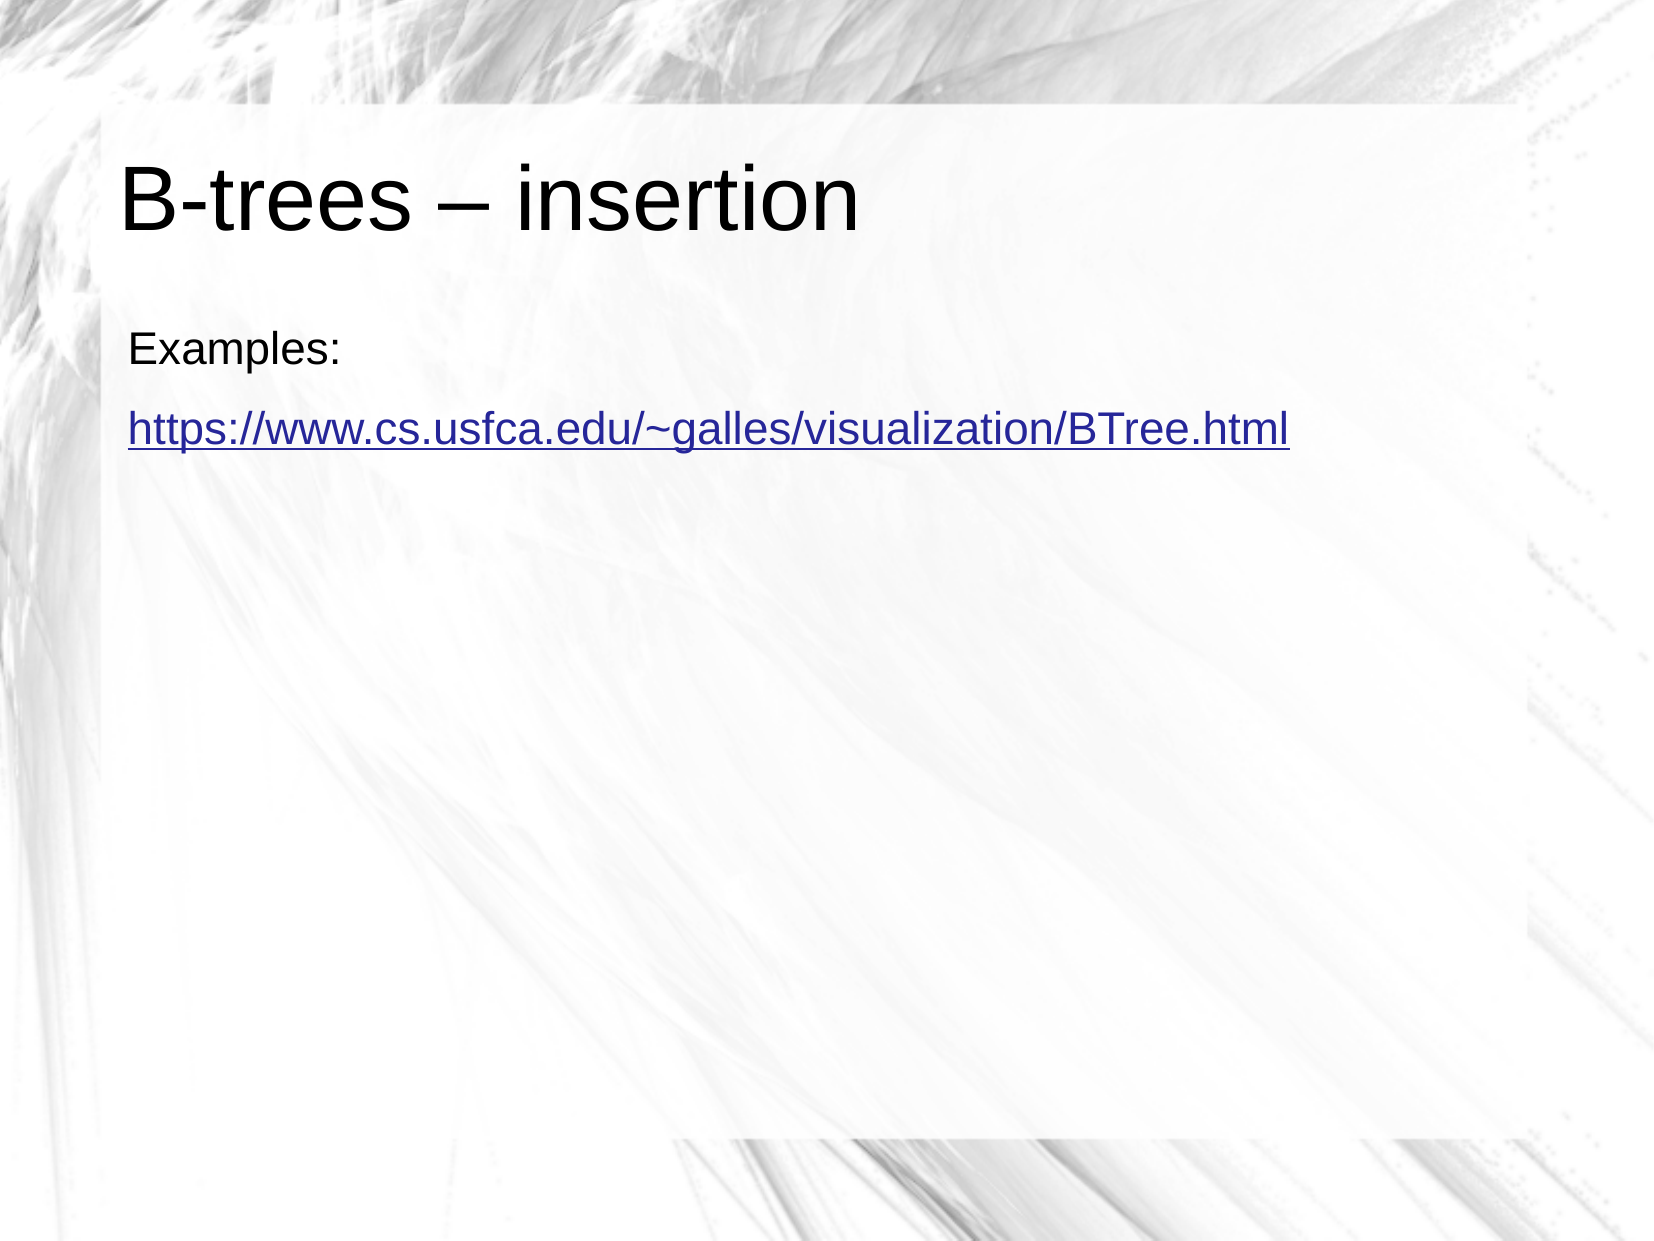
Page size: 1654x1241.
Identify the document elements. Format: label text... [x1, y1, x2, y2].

list Examples: https://www.cs.usfca.edu/~galles/visualization/BTree.html [118, 319, 1571, 1109]
title B-trees – insertion [118, 93, 1506, 299]
picture [0, 0, 1654, 1241]
